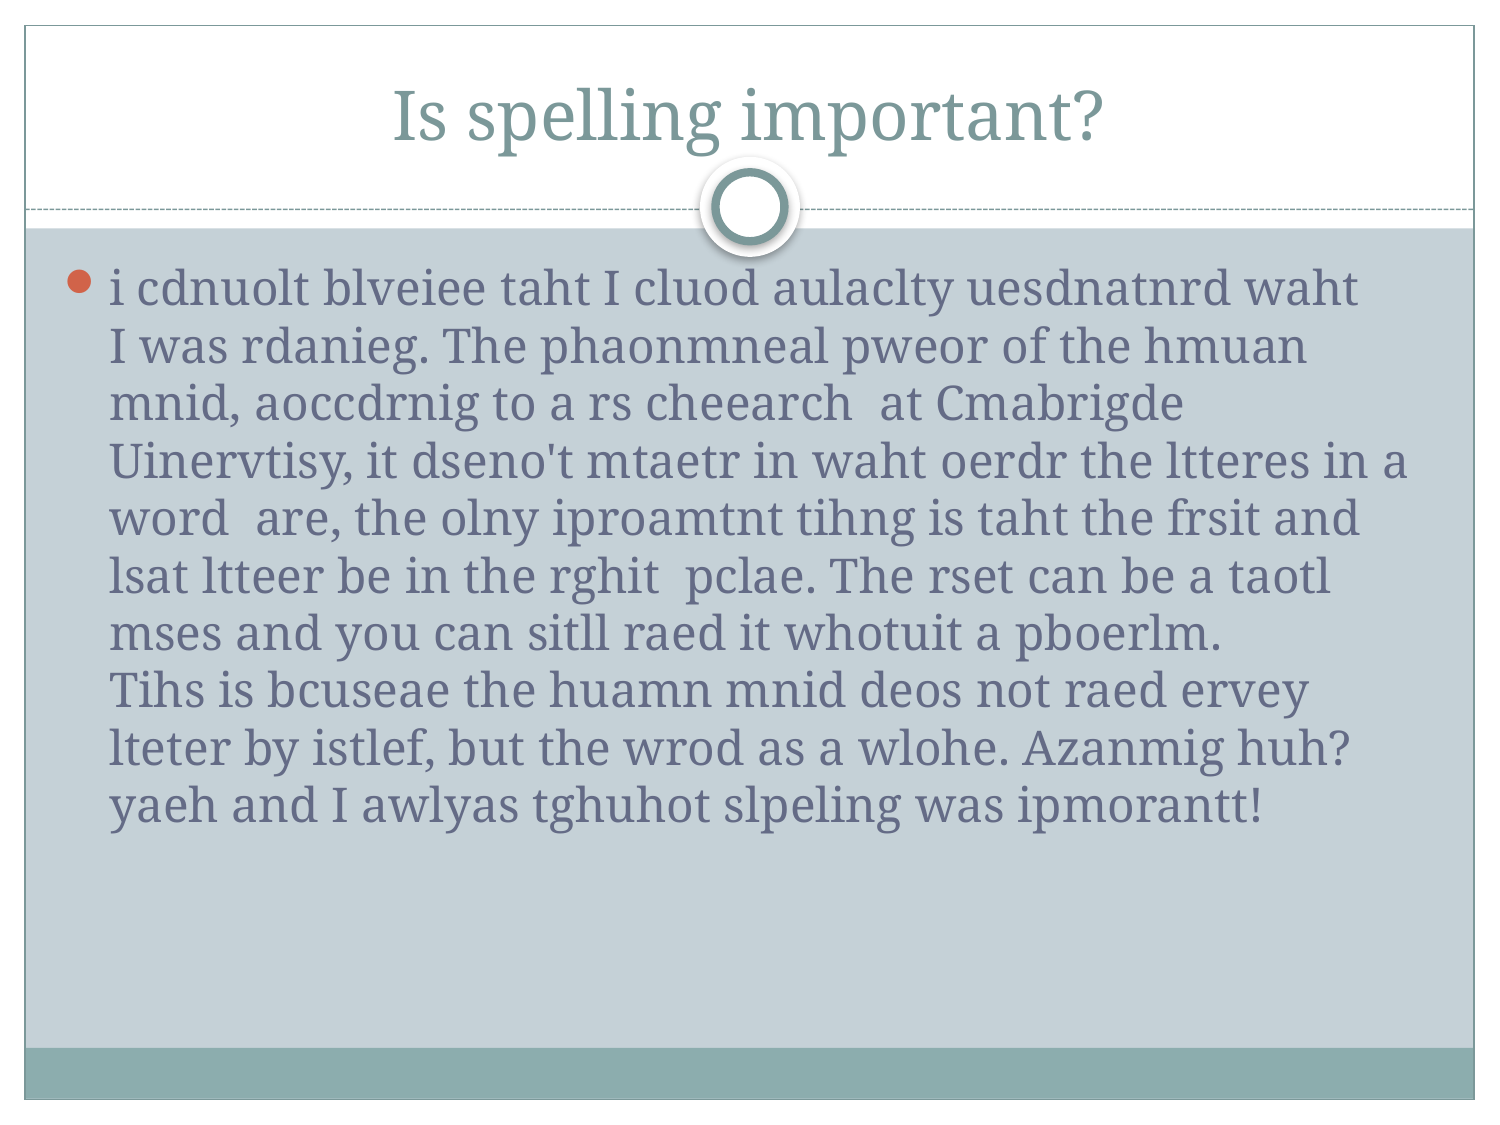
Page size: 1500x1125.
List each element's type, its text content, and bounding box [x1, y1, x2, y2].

list i cdnuolt blveiee taht I cluod aulaclty uesdnatnrd waht I was rdanieg. The phaonmneal pweor of the hmuan mnid, aoccdrnig to a rs cheearch at Cmabrigde Uinervtisy, it dseno't mtaetr in waht oerdr the ltteres in a word are, the olny iproamtnt tihng is taht the frsit and lsat ltteer be in the rghit pclae. The rset can be a taotl mses and you can sitll raed it whotuit a pboerlm. Tihs is bcuseae the huamn mnid deos not raed ervey lteter by istlef, but the wrod as a wlohe. Azanmig huh? yaeh and I awlyas tghuhot slpeling was ipmorantt! [49, 250, 1445, 1001]
title Is spelling important? [49, 37, 1450, 162]
